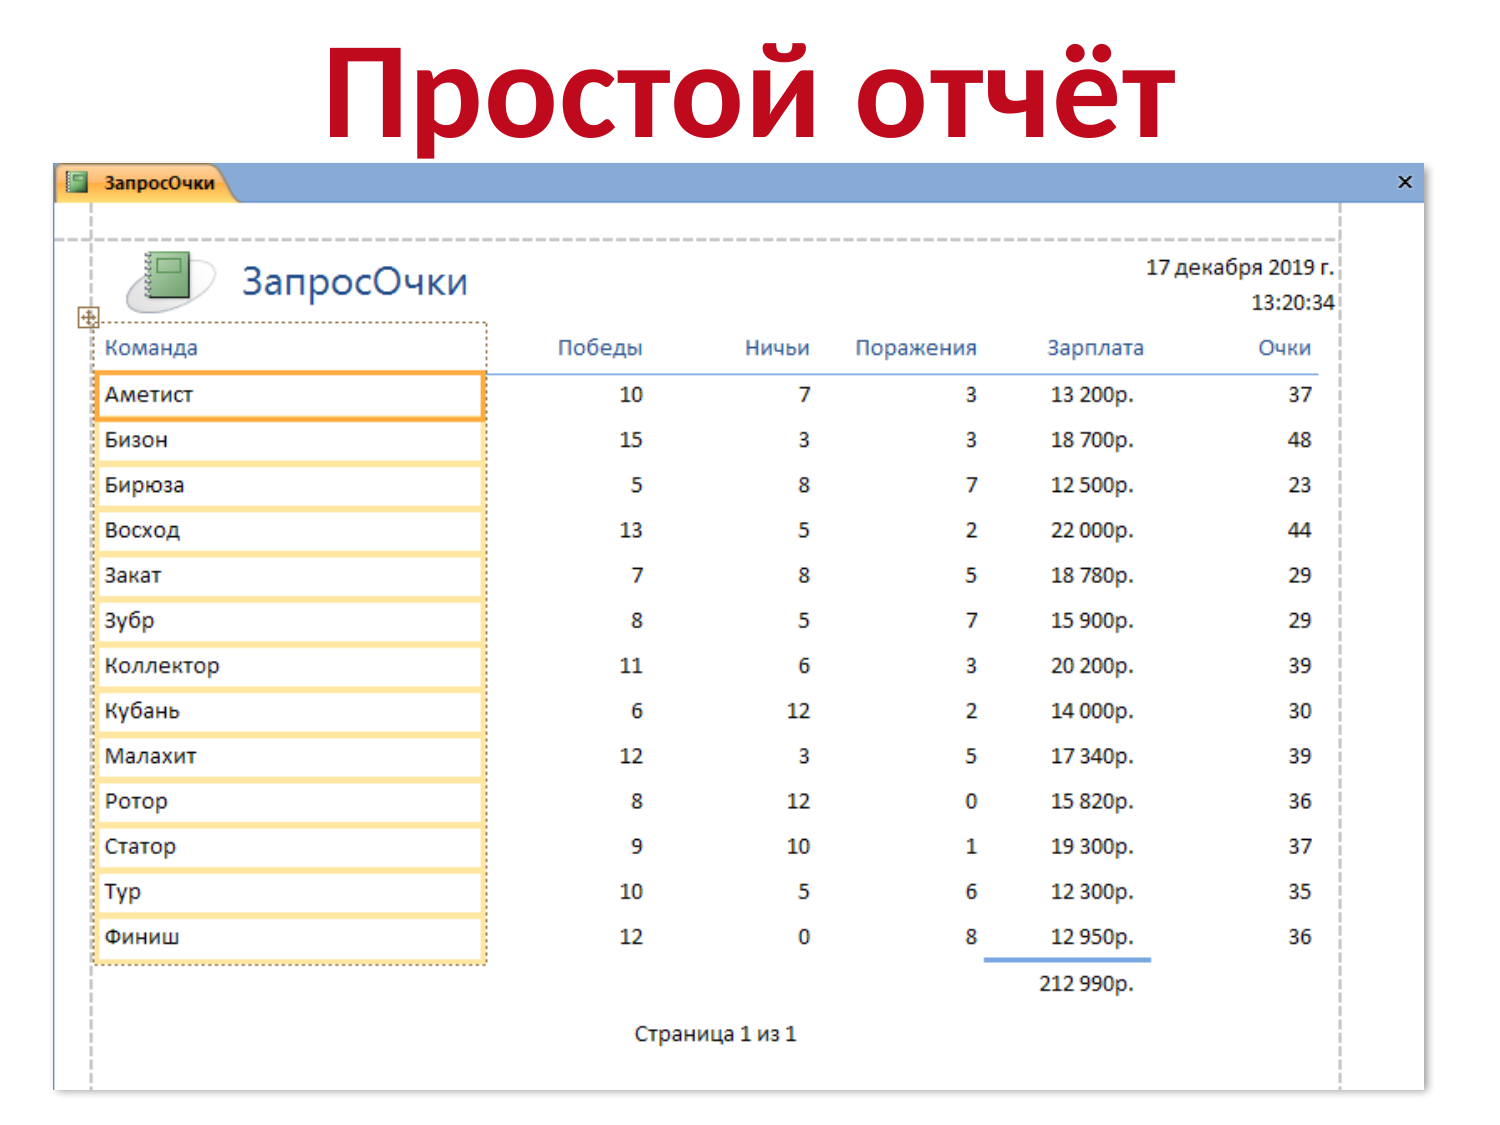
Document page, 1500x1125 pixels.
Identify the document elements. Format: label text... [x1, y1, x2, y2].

picture [53, 163, 1424, 1091]
title Простой отчёт [0, 0, 1500, 164]
